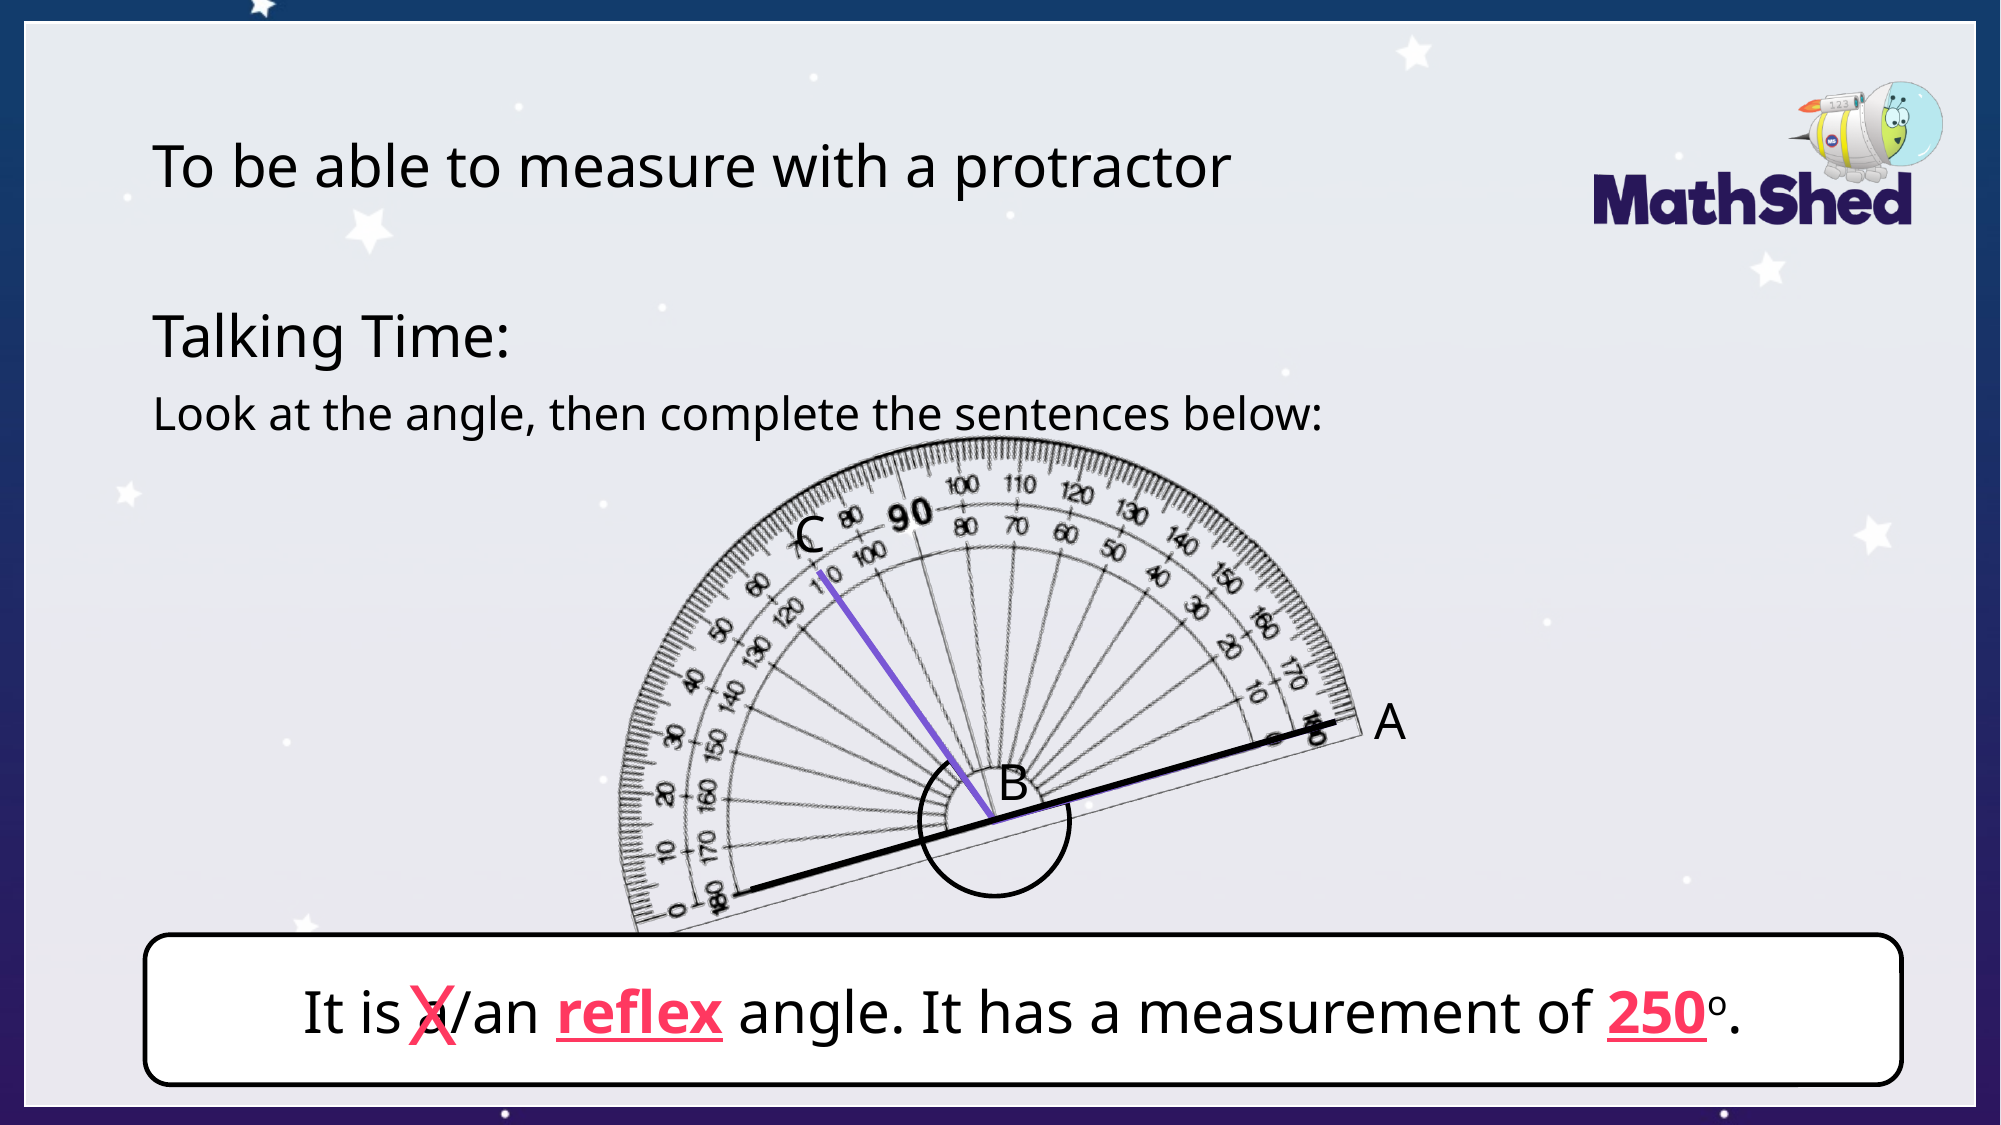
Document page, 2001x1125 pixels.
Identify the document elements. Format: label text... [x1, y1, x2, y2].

text_box [962, 890, 1027, 898]
text_box X [394, 955, 473, 1070]
text_box It is a/an reflex angle. It has a measurement of 250o. [143, 933, 1903, 1086]
list Talking Time: Look at the angle, then complete the sentences below: [137, 299, 1863, 1014]
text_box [750, 721, 1336, 890]
title To be able to measure with a protractor [137, 59, 1578, 278]
text_box A [1359, 681, 1422, 757]
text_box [818, 570, 994, 721]
picture [0, 0, 2001, 1125]
